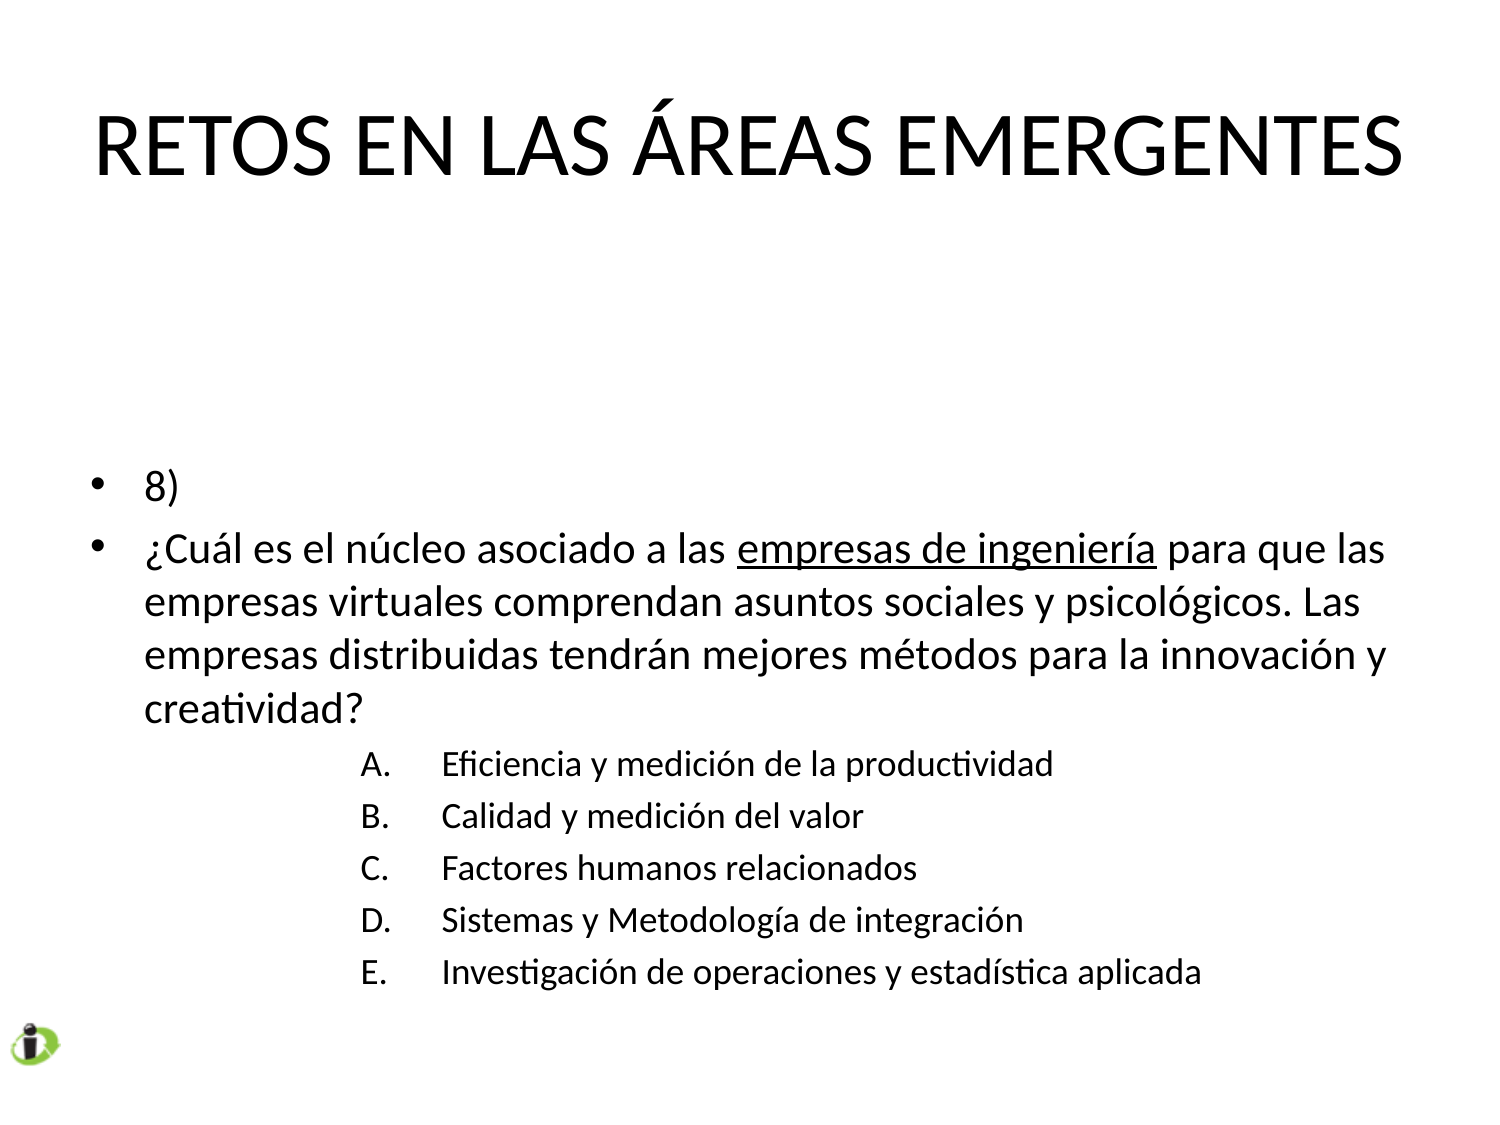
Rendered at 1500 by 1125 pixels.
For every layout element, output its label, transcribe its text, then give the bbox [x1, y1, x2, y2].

picture [10, 1020, 61, 1072]
list 8) ¿Cuál es el núcleo asociado a las empresas de ingeniería para que las empresas virtuales comprendan asuntos sociales y psicológicos. Las empresas distribuidas tendrán mejores métodos para la innovación y creatividad? Eficiencia y medición de la productividad Calidad y medición del valor Factores humanos relacionados Sistemas y Metodología de integración Investigación de operaciones y estadística aplicada [75, 262, 1425, 1005]
title RETOS EN LAS ÁREAS EMERGENTES [75, 45, 1425, 233]
